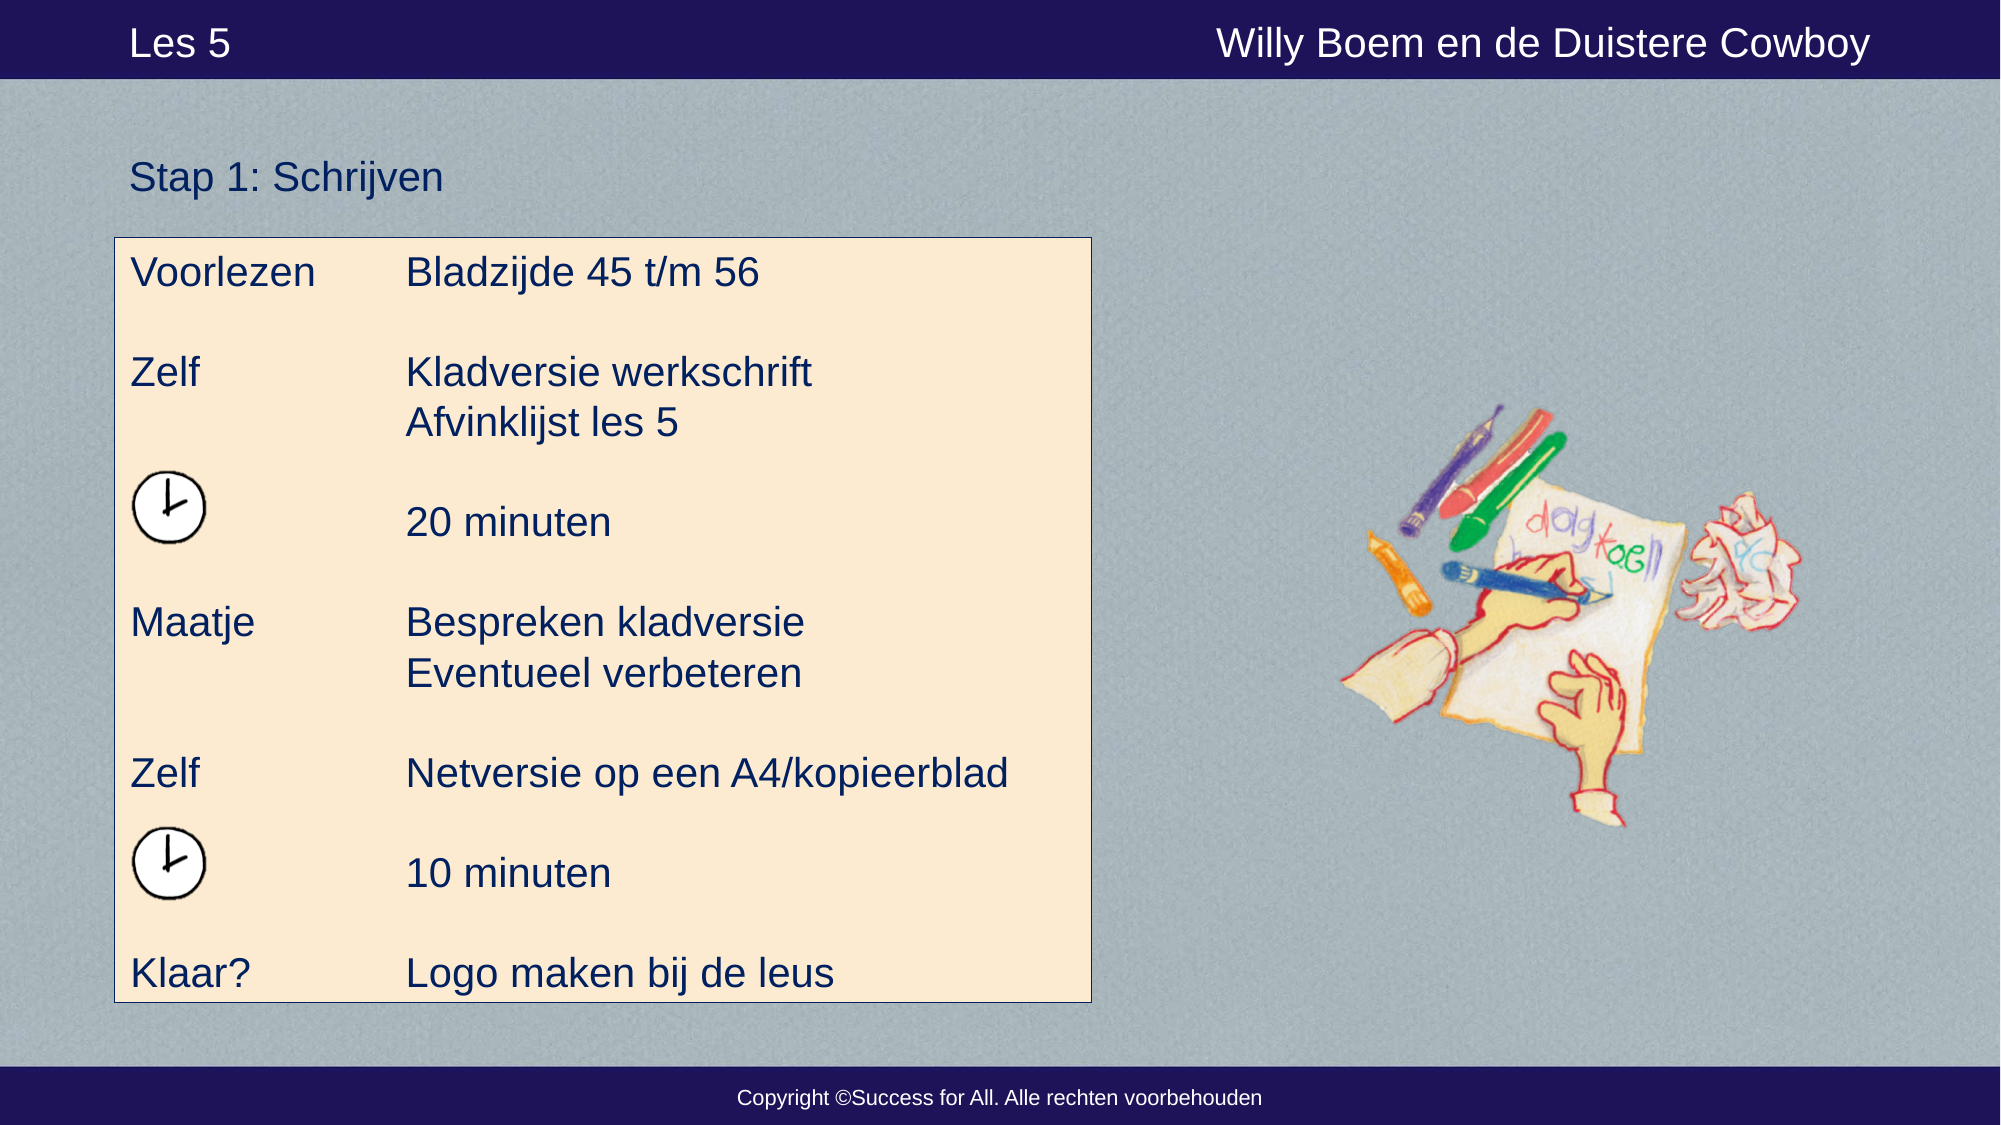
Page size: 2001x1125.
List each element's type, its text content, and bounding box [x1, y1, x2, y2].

text_box Voorlezen Bladzijde 45 t/m 56 Zelf Kladversie werkschrift Afvinklijst les 5 20 minuten Maatje Bespreken kladversie Eventueel verbeteren Zelf Netversie op een A4/kopieerblad 10 minuten Klaar? Logo maken bij de leus [114, 237, 1092, 1003]
picture [0, 0, 2001, 1125]
text_box Stap 1: Schrijven [114, 142, 907, 208]
text_box Les 5 [114, 8, 354, 73]
text_box Willy Boem en de Duistere Cowboy [999, 8, 1886, 73]
text_box Copyright ©Success for All. Alle rechten voorbehouden [0, 1076, 2000, 1125]
